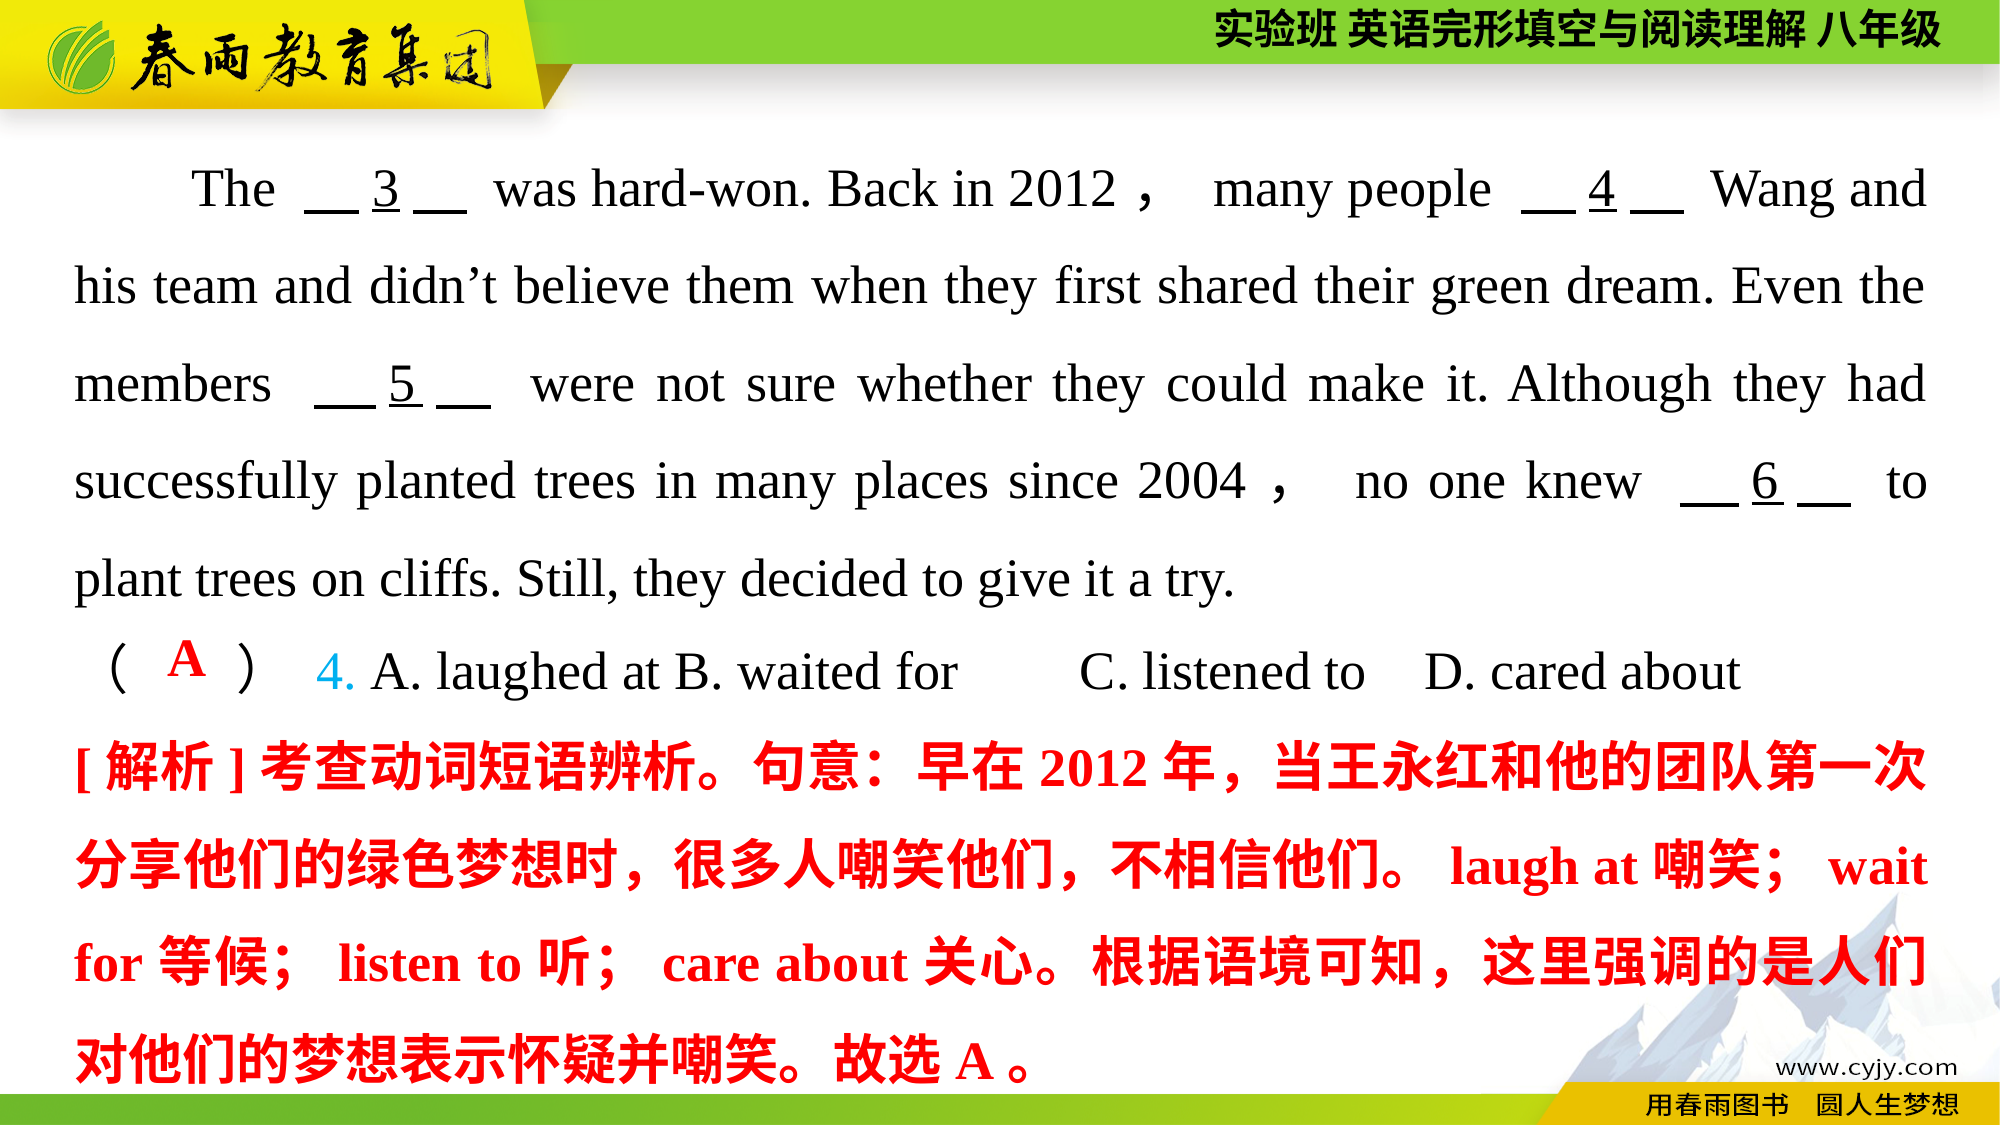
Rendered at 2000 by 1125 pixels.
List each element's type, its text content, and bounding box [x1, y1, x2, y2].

text_box A [152, 614, 222, 692]
picture [0, 0, 2000, 1125]
list The 3 was hard-won. Back in 2012， many people 4 Wang and his team and didn’t believe them when they first shared their green dream. Even the members 5 were not sure whether they could make it. Although they had successfully planted trees in many places since 2004， no one knew 6 to plant trees on cliffs. Still, they decided to give it a try. [59, 112, 1944, 595]
text_box [解析]考查动词短语辨析。句意：早在2012年，当王永红和他的团队第一次分享他们的绿色梦想时，很多人嘲笑他们，不相信他们。laugh at嘲笑；wait for等候；listen to听；care about关心。根据语境可知，这里强调的是人们对他们的梦想表示怀疑并嘲笑。故选A。 [59, 692, 1944, 1098]
text_box （ ） 4. A. laughed at B. waited for C. listened to D. cared about [59, 595, 1944, 692]
